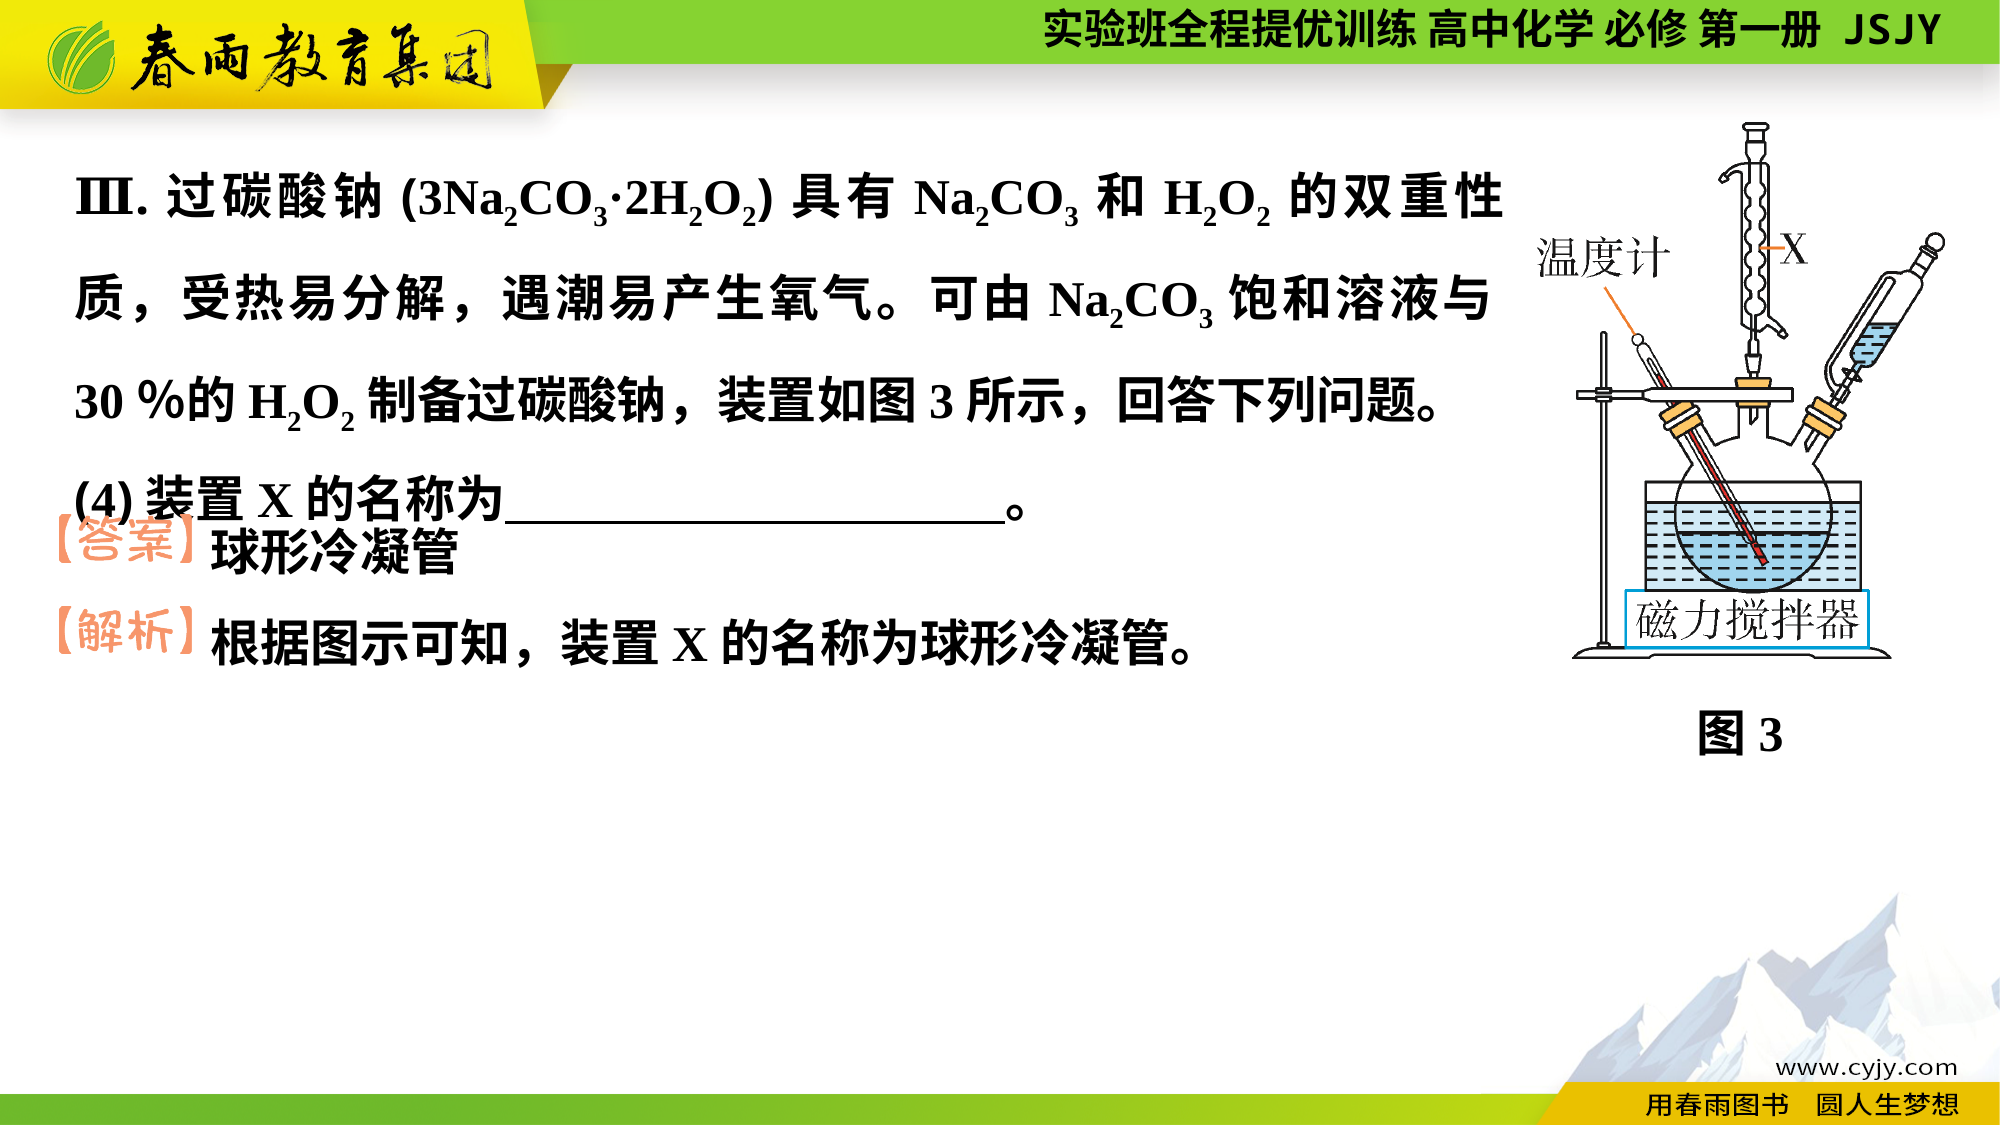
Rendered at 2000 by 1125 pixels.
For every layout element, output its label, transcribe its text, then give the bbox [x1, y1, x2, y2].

picture [0, 0, 2000, 1125]
text_box 图3 [1681, 680, 1799, 770]
text_box 球形冷凝管 [59, 482, 1529, 574]
text_box 根据图示可知，装置X的名称为球形冷凝管。 [59, 574, 1944, 680]
list Ⅲ.过碳酸钠(3Na2CO3·2H2O2)具有Na2CO3和H2O2的双重性质，受热易分解，遇潮易产生氧气。可由Na2CO3饱和溶液与30％的H2O2制备过碳酸钠，装置如图3所示，回答下列问题。 (4)装置X的名称为 。 [59, 122, 1520, 482]
